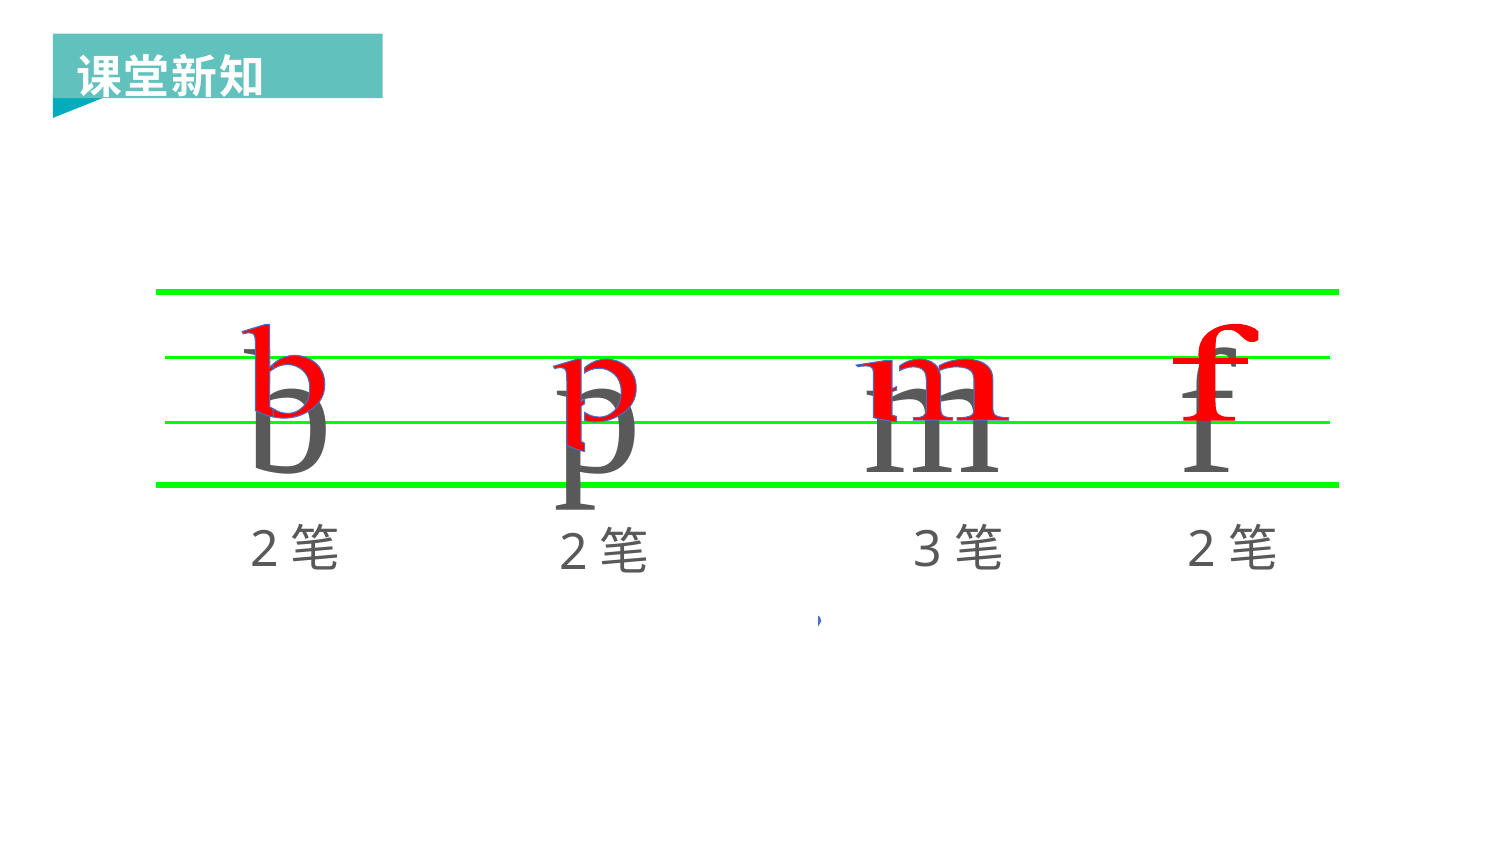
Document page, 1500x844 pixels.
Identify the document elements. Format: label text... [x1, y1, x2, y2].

list 课堂新知 [61, 46, 383, 94]
text_box 2笔 [544, 519, 706, 587]
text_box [55, 262, 1426, 519]
text_box 2笔 [235, 519, 397, 584]
text_box 2笔 [1173, 519, 1335, 584]
text_box [818, 615, 822, 627]
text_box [1183, 324, 1258, 421]
text_box 3笔 [899, 519, 1061, 585]
